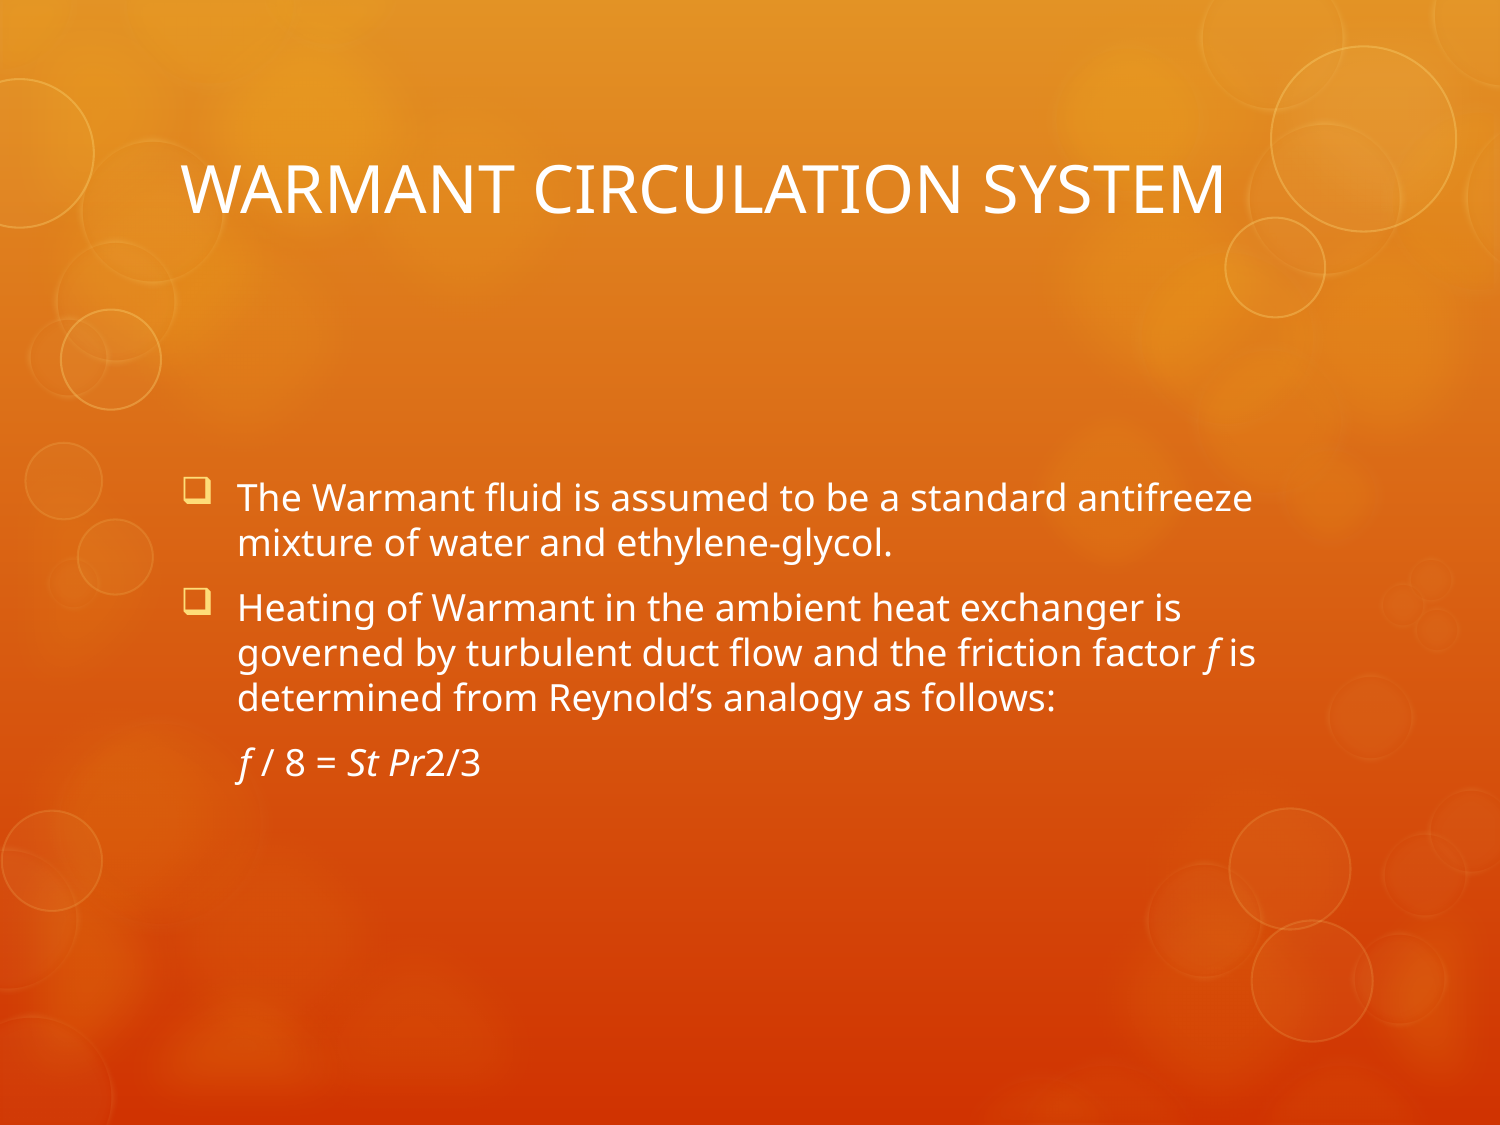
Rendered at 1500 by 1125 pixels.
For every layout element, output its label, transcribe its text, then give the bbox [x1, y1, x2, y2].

title WARMANT CIRCULATION SYSTEM [165, 110, 1335, 263]
list The Warmant fluid is assumed to be a standard antifreeze mixture of water and ethylene-glycol. Heating of Warmant in the ambient heat exchanger is governed by turbulent duct flow and the friction factor f is determined from Reynold’s analogy as follows: f / 8 = St Pr2/3 [165, 296, 1335, 962]
